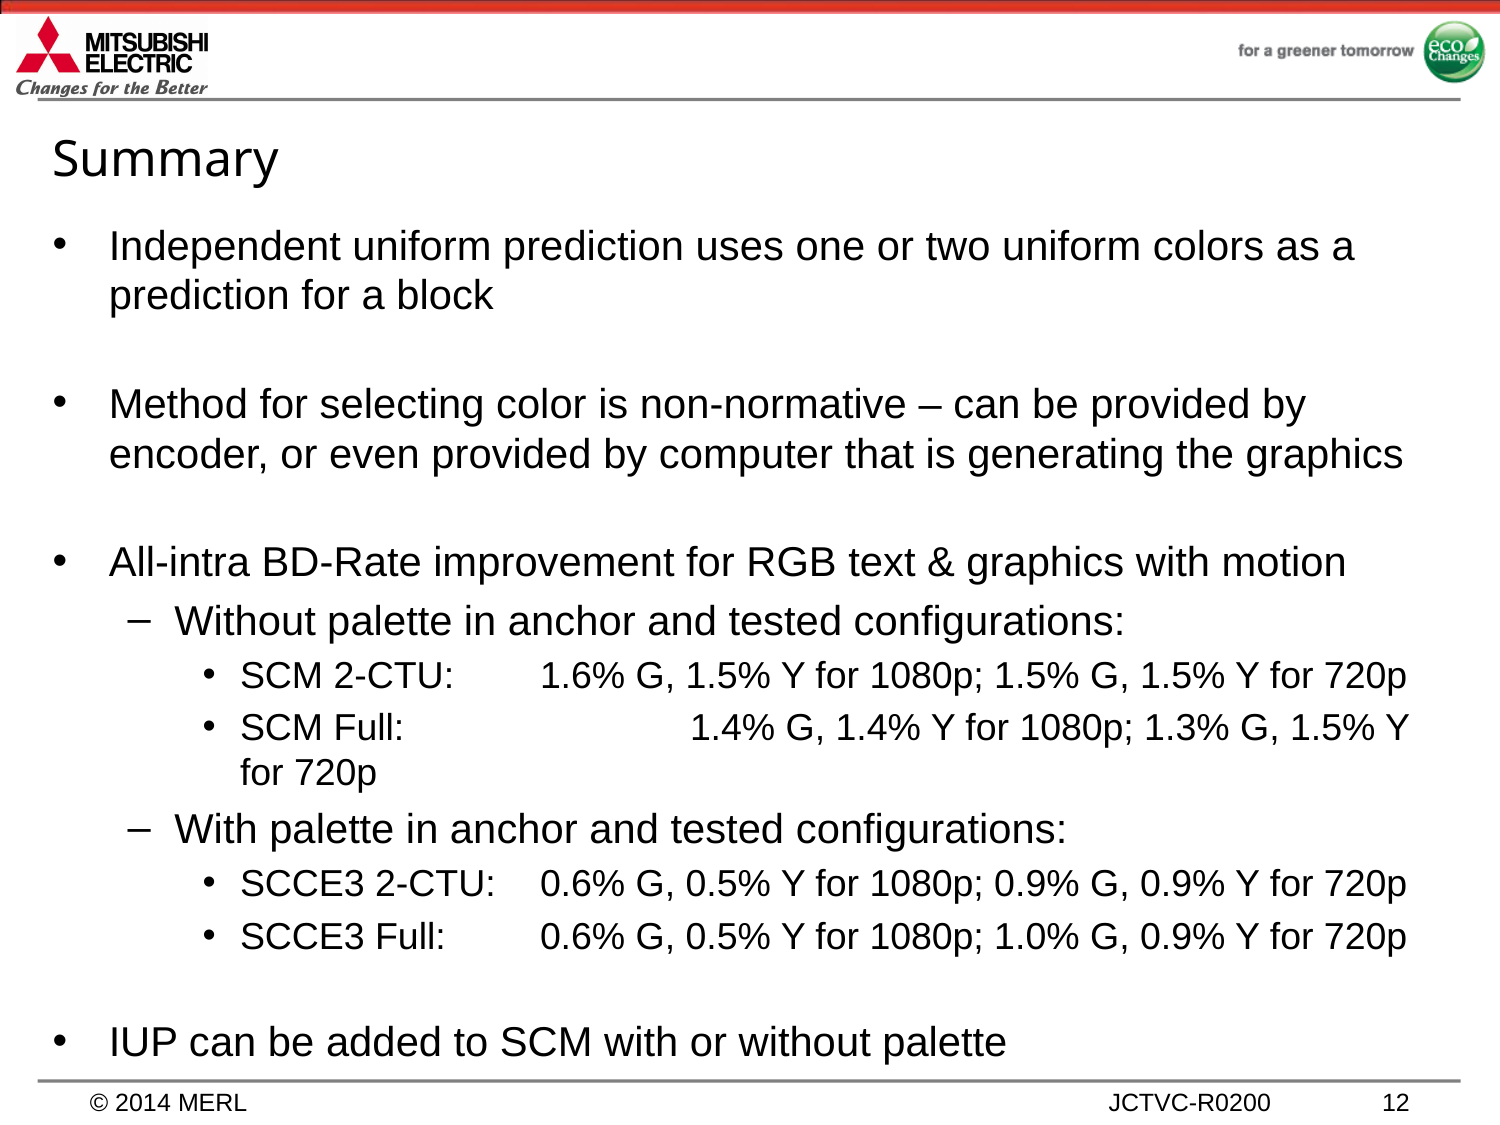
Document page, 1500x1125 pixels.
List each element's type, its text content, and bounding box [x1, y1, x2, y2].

title Summary [37, 116, 1461, 196]
picture [1236, 19, 1486, 85]
picture [0, 0, 1500, 14]
picture [16, 16, 208, 97]
slide_number 12 [1352, 1071, 1425, 1125]
list Independent uniform prediction uses one or two uniform colors as a prediction for a block Method for selecting color is non-normative – can be provided by encoder, or even provided by computer that is generating the graphics All-intra BD-Rate improvement for RGB text & graphics with motion Without palette in anchor and tested configurations: SCM 2-CTU: 1.6% G, 1.5% Y for 1080p; 1.5% G, 1.5% Y for 720p SCM Full: 1.4% G, 1.4% Y for 1080p; 1.3% G, 1.5% Y for 720p With palette in anchor and tested configurations: SCCE3 2-CTU: 0.6% G, 0.5% Y for 1080p; 0.9% G, 0.9% Y for 720p SCCE3 Full: 0.6% G, 0.5% Y for 1080p; 1.0% G, 0.9% Y for 720p IUP can be added to SCM with or without palette [37, 210, 1461, 1059]
